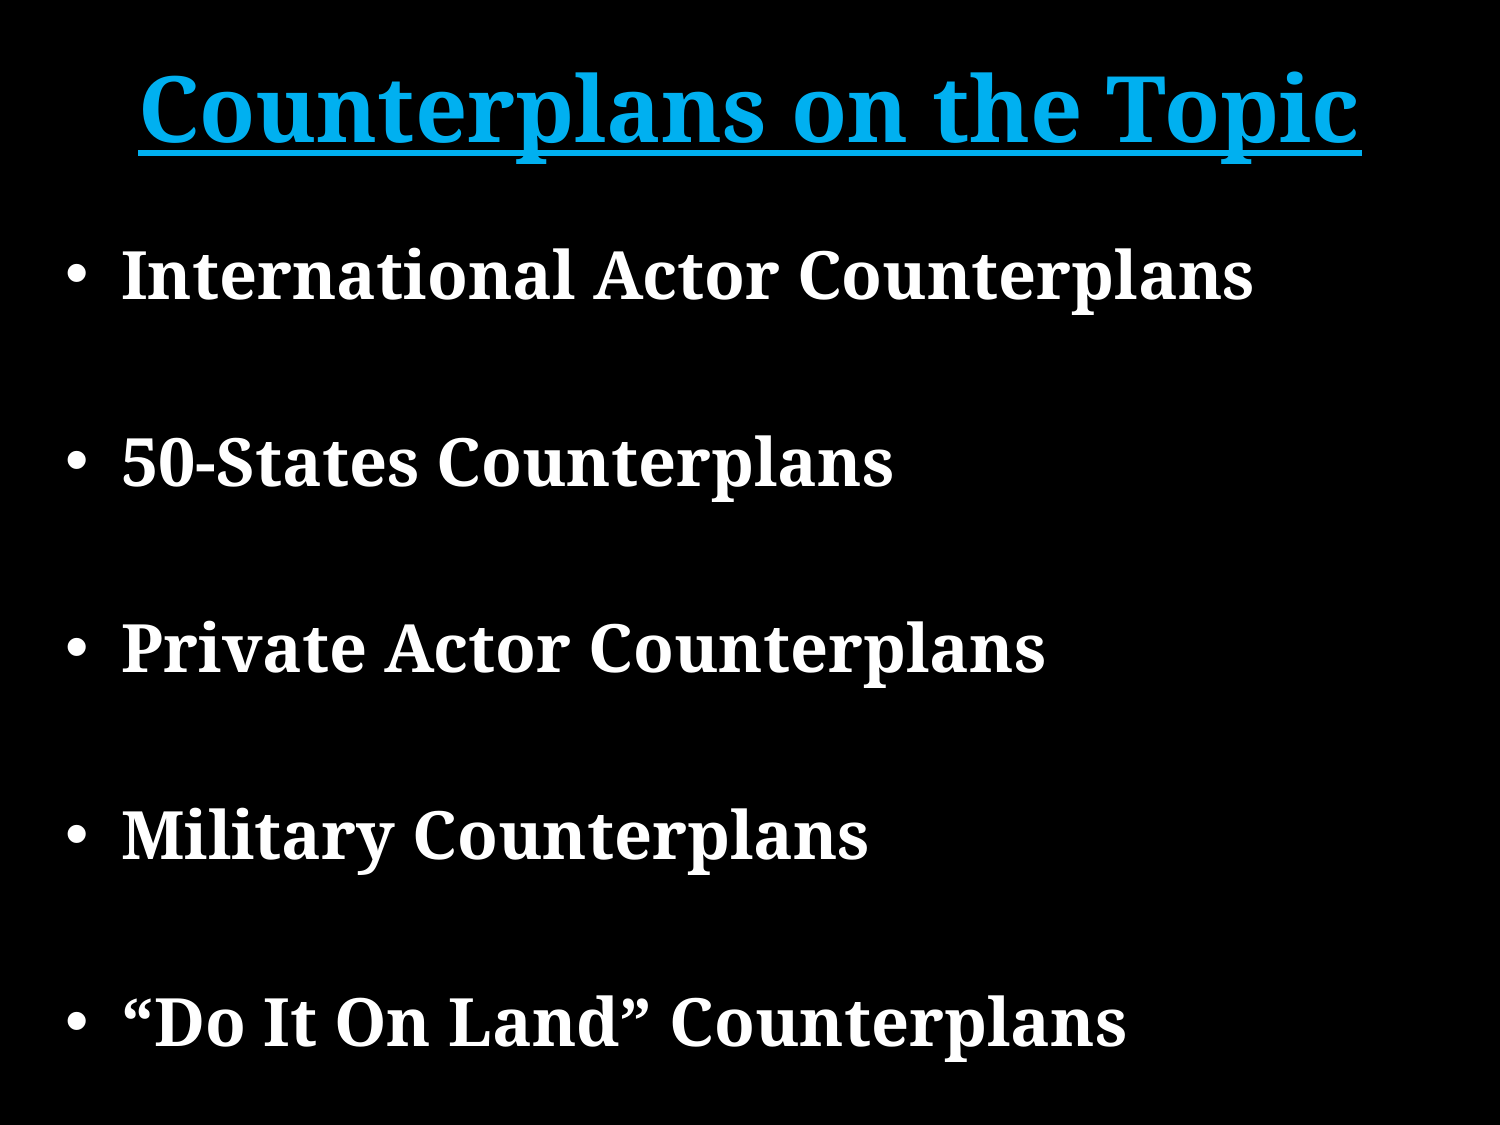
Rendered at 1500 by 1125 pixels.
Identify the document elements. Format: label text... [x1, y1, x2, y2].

list International Actor Counterplans 50-States Counterplans Private Actor Counterplans Military Counterplans “Do It On Land” Counterplans [50, 224, 1500, 1100]
title Counterplans on the Topic [75, 12, 1425, 200]
